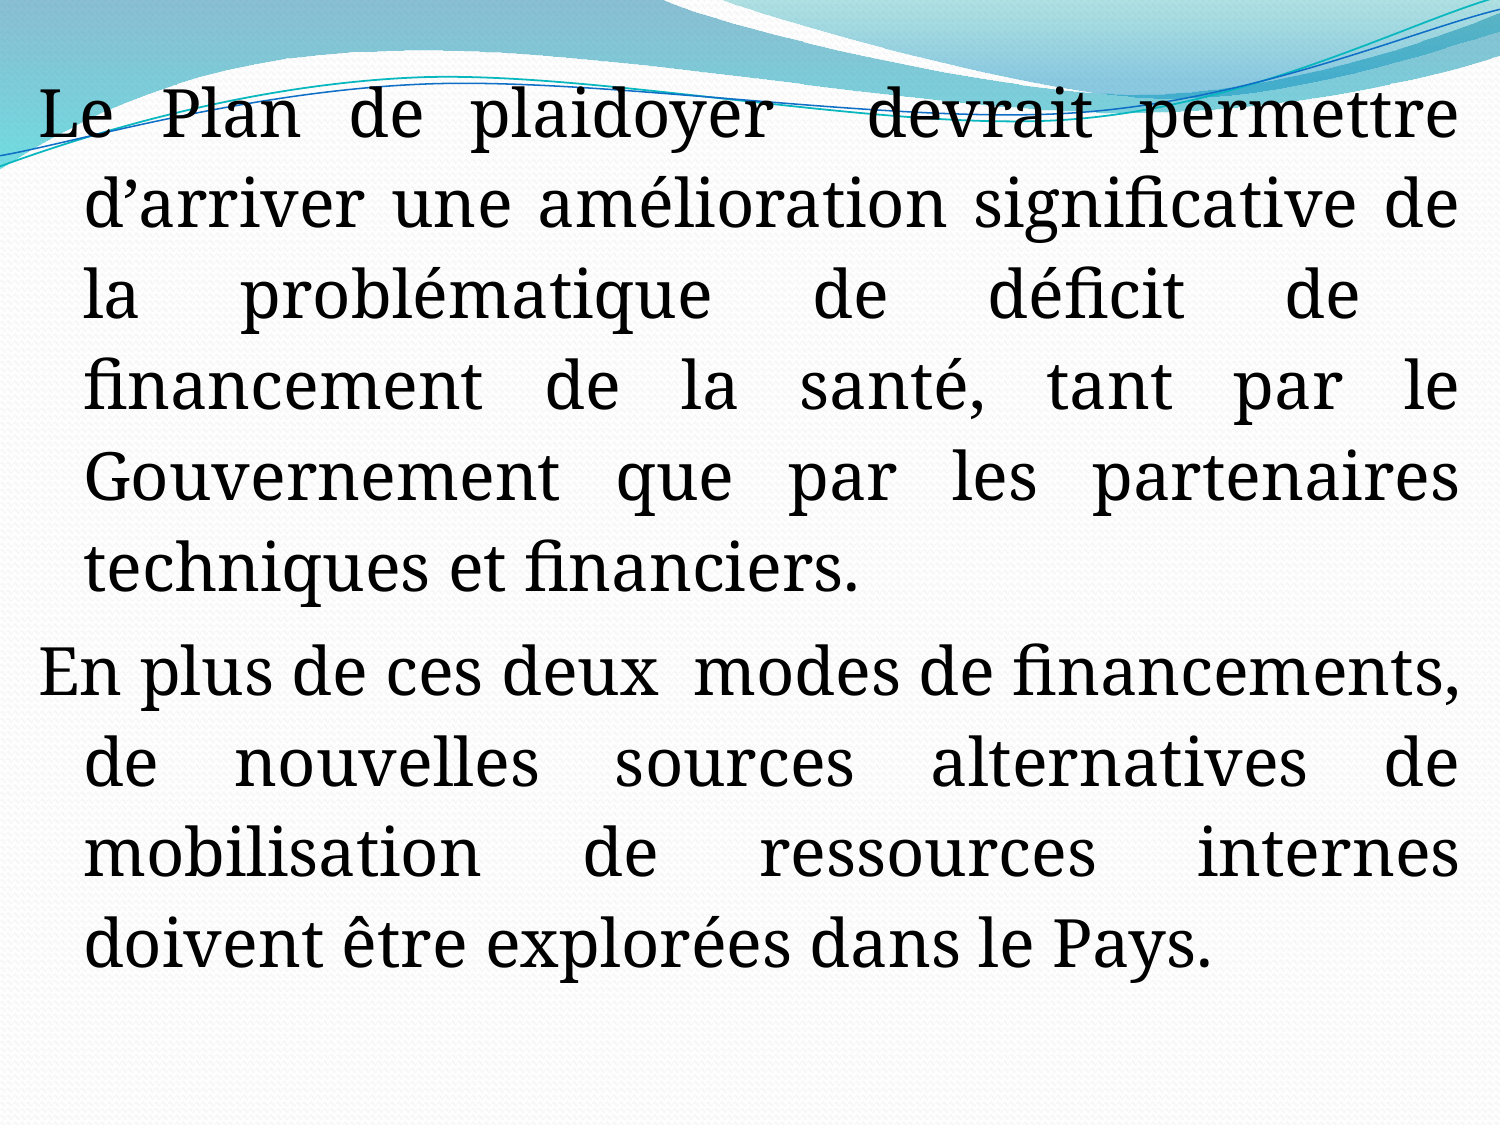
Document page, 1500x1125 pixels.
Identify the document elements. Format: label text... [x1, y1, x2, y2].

list Le Plan de plaidoyer devrait permettre d’arriver une amélioration significative de la problématique de déficit de financement de la santé, tant par le Gouvernement que par les partenaires techniques et financiers. En plus de ces deux modes de financements, de nouvelles sources alternatives de mobilisation de ressources internes doivent être explorées dans le Pays. [23, 58, 1477, 1090]
